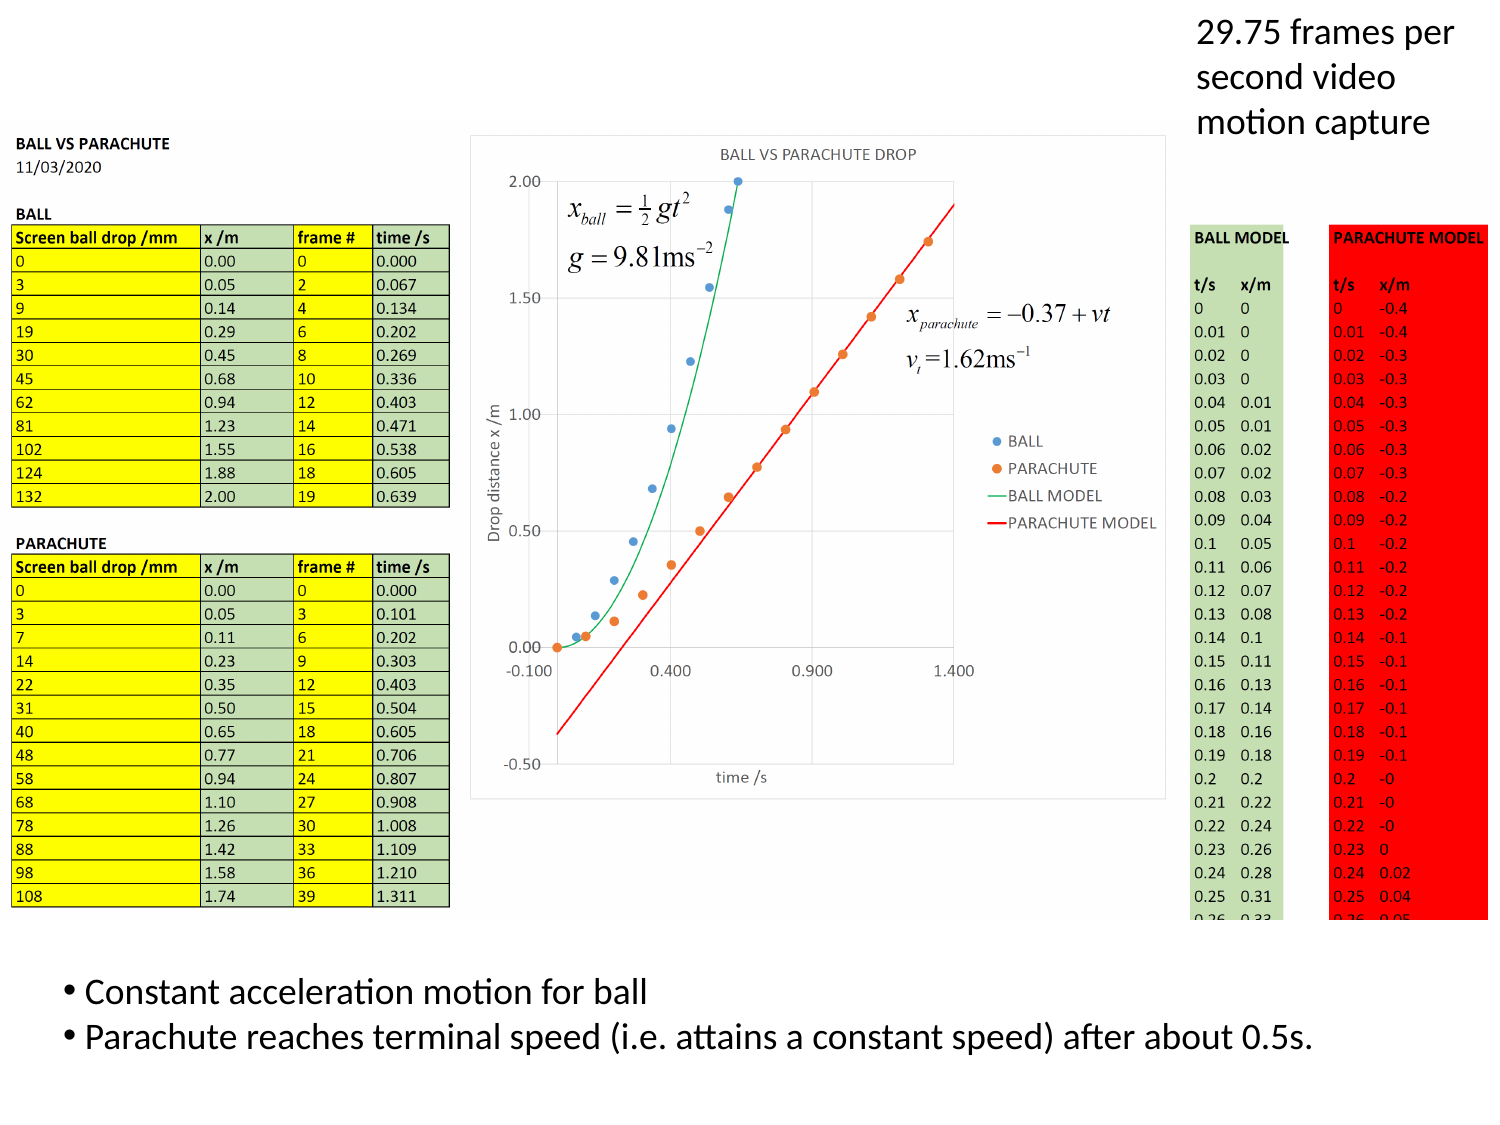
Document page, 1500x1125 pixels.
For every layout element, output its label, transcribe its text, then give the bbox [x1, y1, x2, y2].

text_box 29.75 frames per second video motion capture [1181, 0, 1500, 122]
picture [0, 120, 1498, 921]
text_box Constant acceleration motion for ball Parachute reaches terminal speed (i.e. attains a constant speed) after about 0.5s. [48, 959, 1330, 1065]
